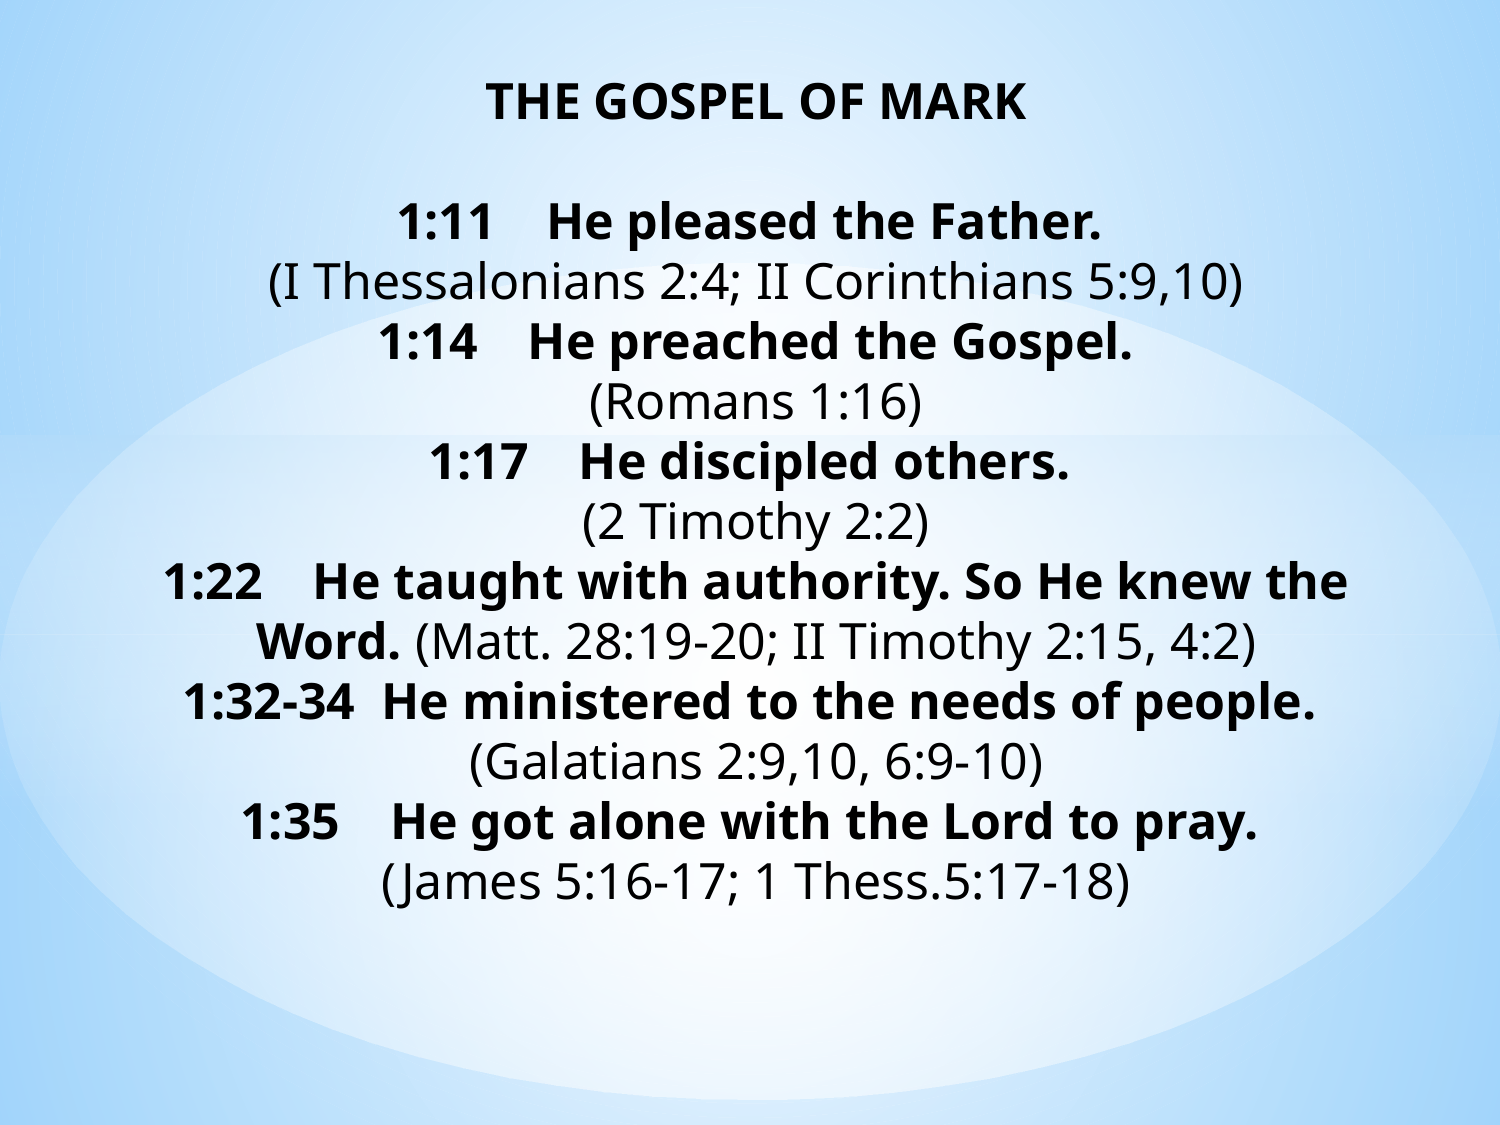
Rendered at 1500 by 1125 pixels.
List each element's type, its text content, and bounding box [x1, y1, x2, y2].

text_box THE GOSPEL OF MARK 1:11 He pleased the Father. (I Thessalonians 2:4; II Corinthians 5:9,10) 1:14 He preached the Gospel. (Romans 1:16) 1:17 He discipled others. (2 Timothy 2:2) 1:22 He taught with authority. So He knew the Word. (Matt. 28:19-20; II Timothy 2:15, 4:2) 1:32-34 He ministered to the needs of people. (Galatians 2:9,10, 6:9-10) 1:35 He got alone with the Lord to pray. (James 5:16-17; 1 Thess.5:17-18) [99, 62, 1413, 978]
